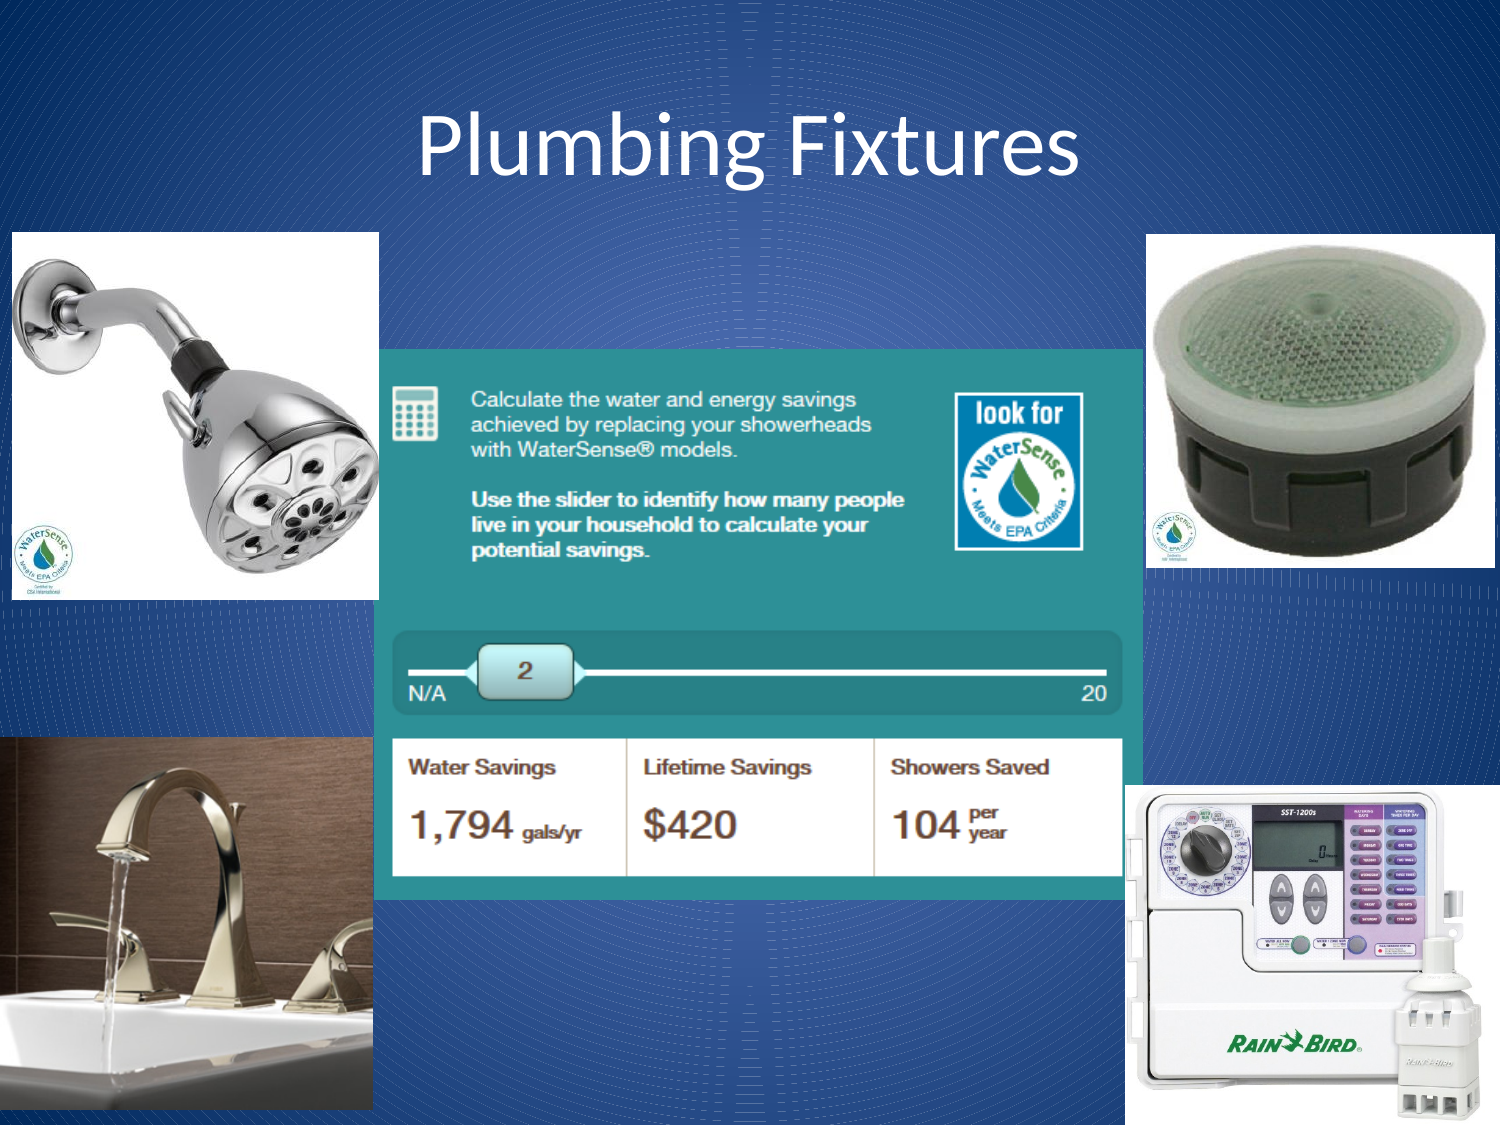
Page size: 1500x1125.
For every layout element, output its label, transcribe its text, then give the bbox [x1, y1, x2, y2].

title Plumbing Fixtures [75, 45, 1425, 233]
picture [11, 232, 1500, 1125]
picture [1145, 234, 1496, 568]
picture [0, 737, 373, 1111]
